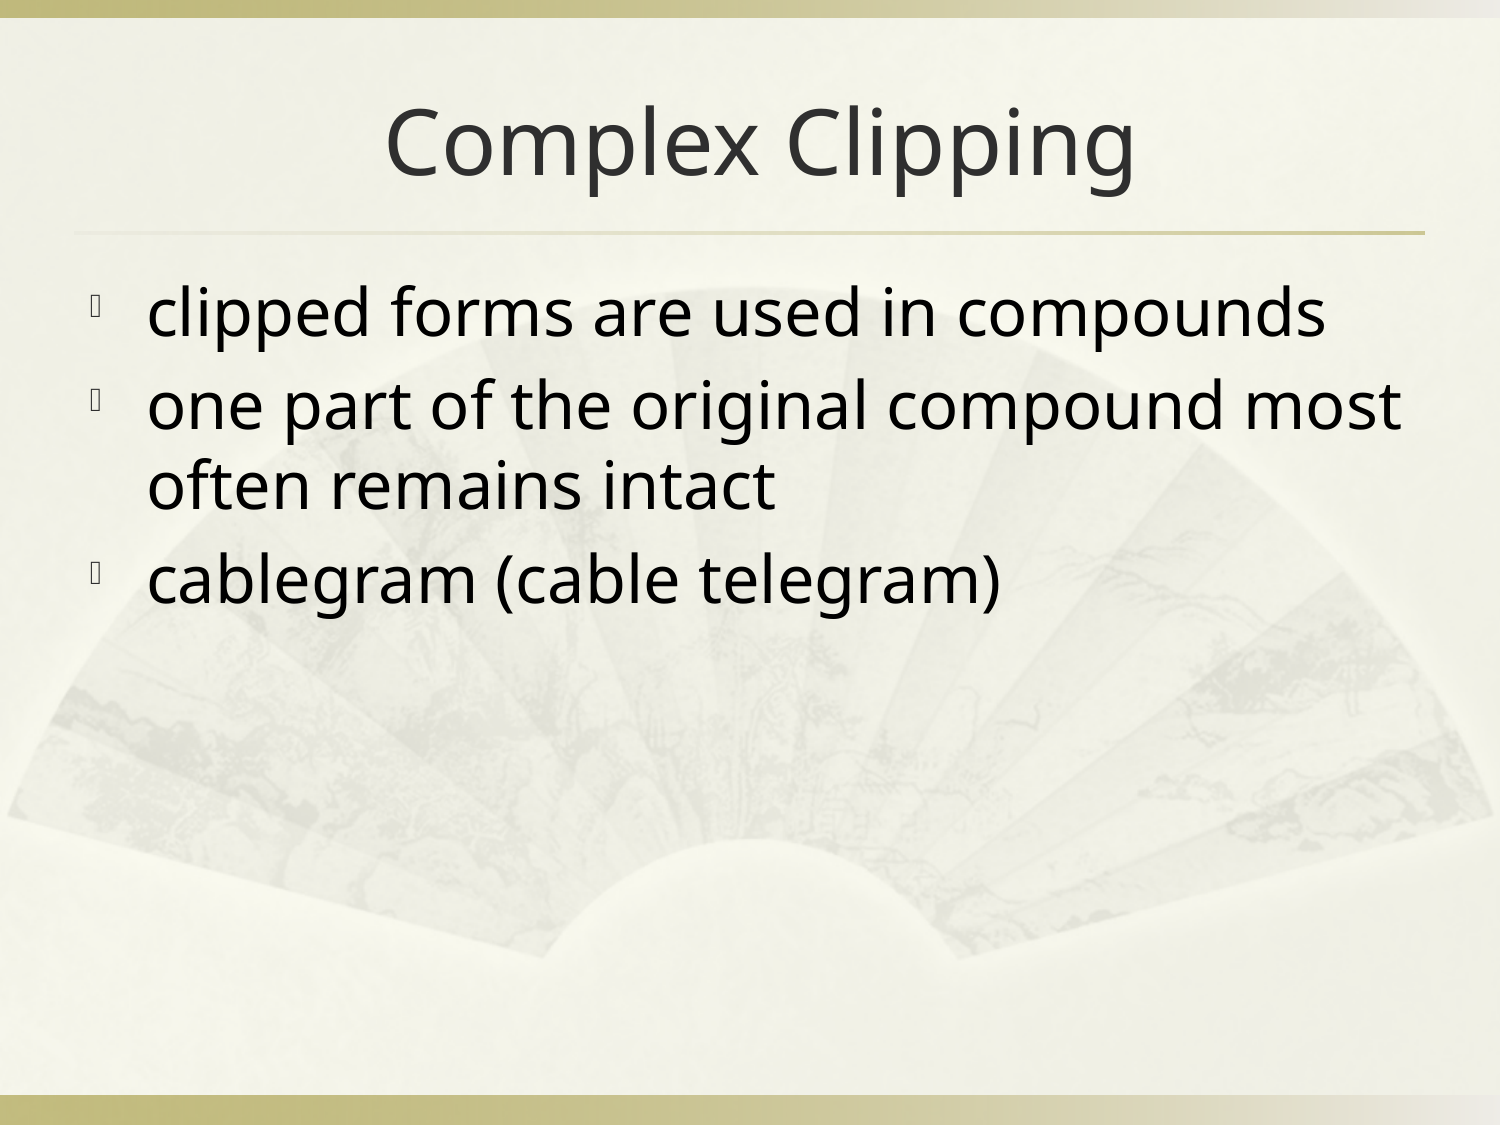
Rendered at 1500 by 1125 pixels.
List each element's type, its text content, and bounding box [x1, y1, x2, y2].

list clipped forms are used in compounds one part of the original compound most often remains intact cablegram (cable telegram) [75, 262, 1425, 1032]
title Complex Clipping [75, 45, 1425, 233]
